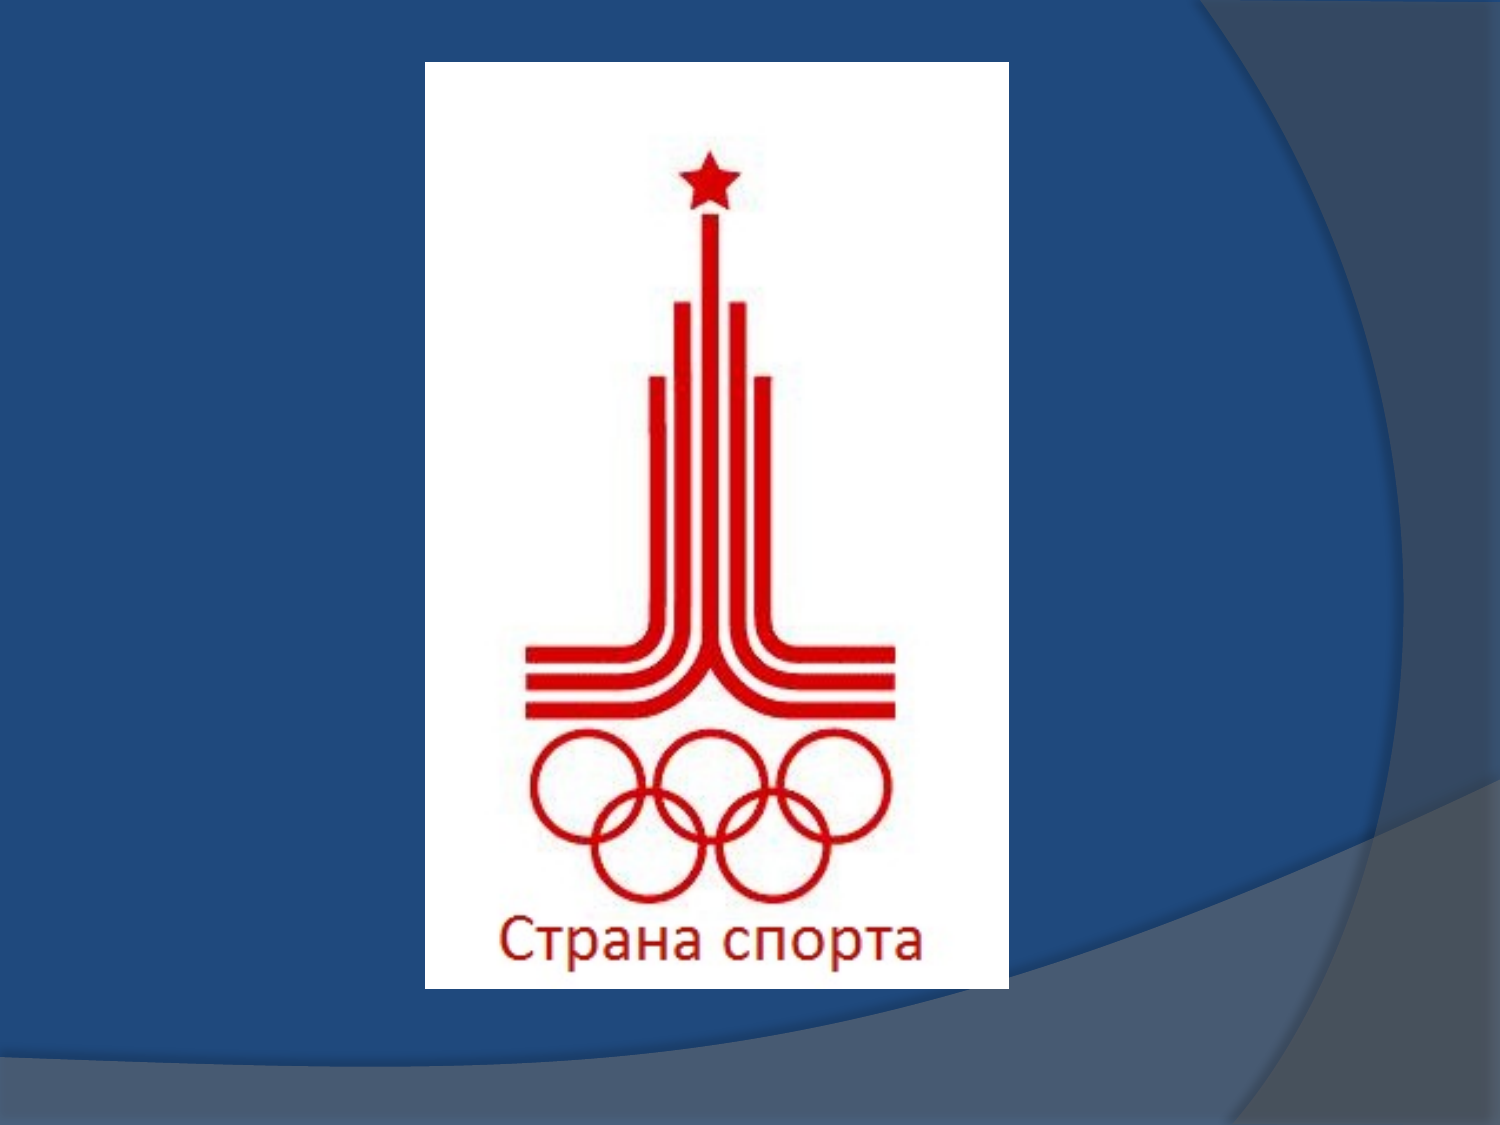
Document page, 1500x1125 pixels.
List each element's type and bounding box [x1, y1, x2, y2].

list [424, 62, 1009, 989]
